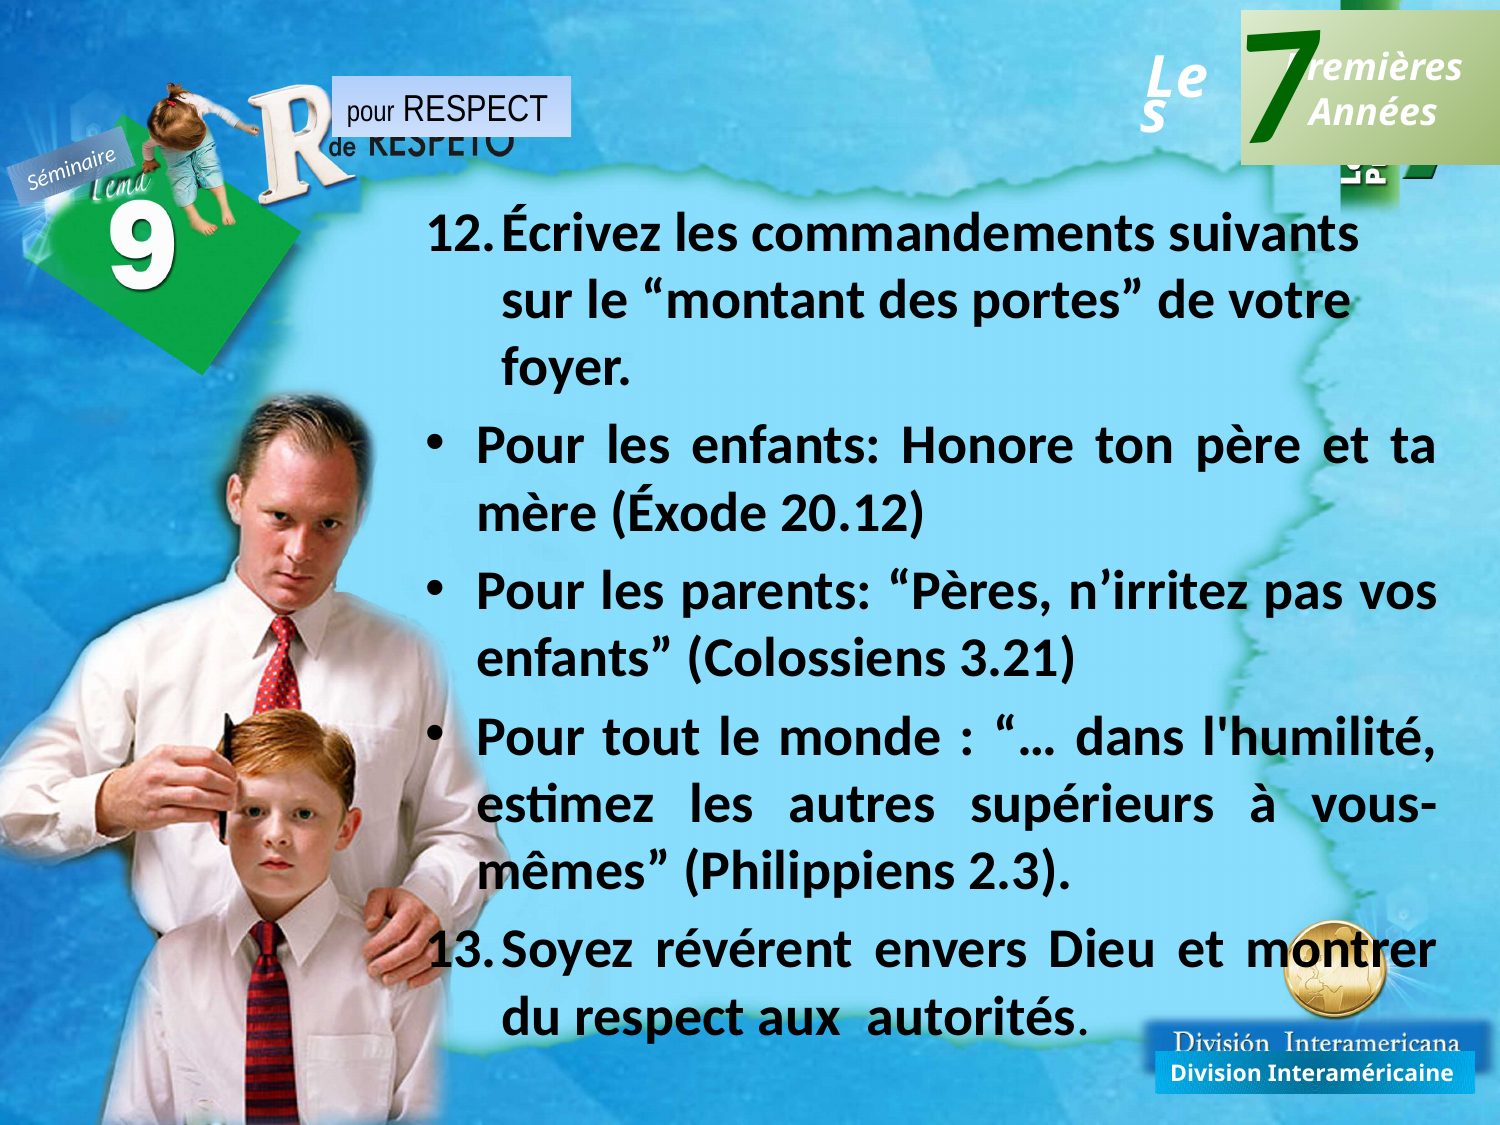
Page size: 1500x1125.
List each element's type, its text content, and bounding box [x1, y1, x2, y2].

list Écrivez les commandements suivants sur le “montant des portes” de votre foyer. Pour les enfants: Honore ton père et ta mère (Éxode 20.12) Pour les parents: “Pères, n’irritez pas vos enfants” (Colossiens 3.21) Pour tout le monde : “… dans l'humilité, estimez les autres supérieurs à vous-mêmes” (Philippiens 2.3). Soyez révérent envers Dieu et montrer du respect aux autorités. [410, 187, 1454, 1055]
picture [0, 0, 1500, 1125]
